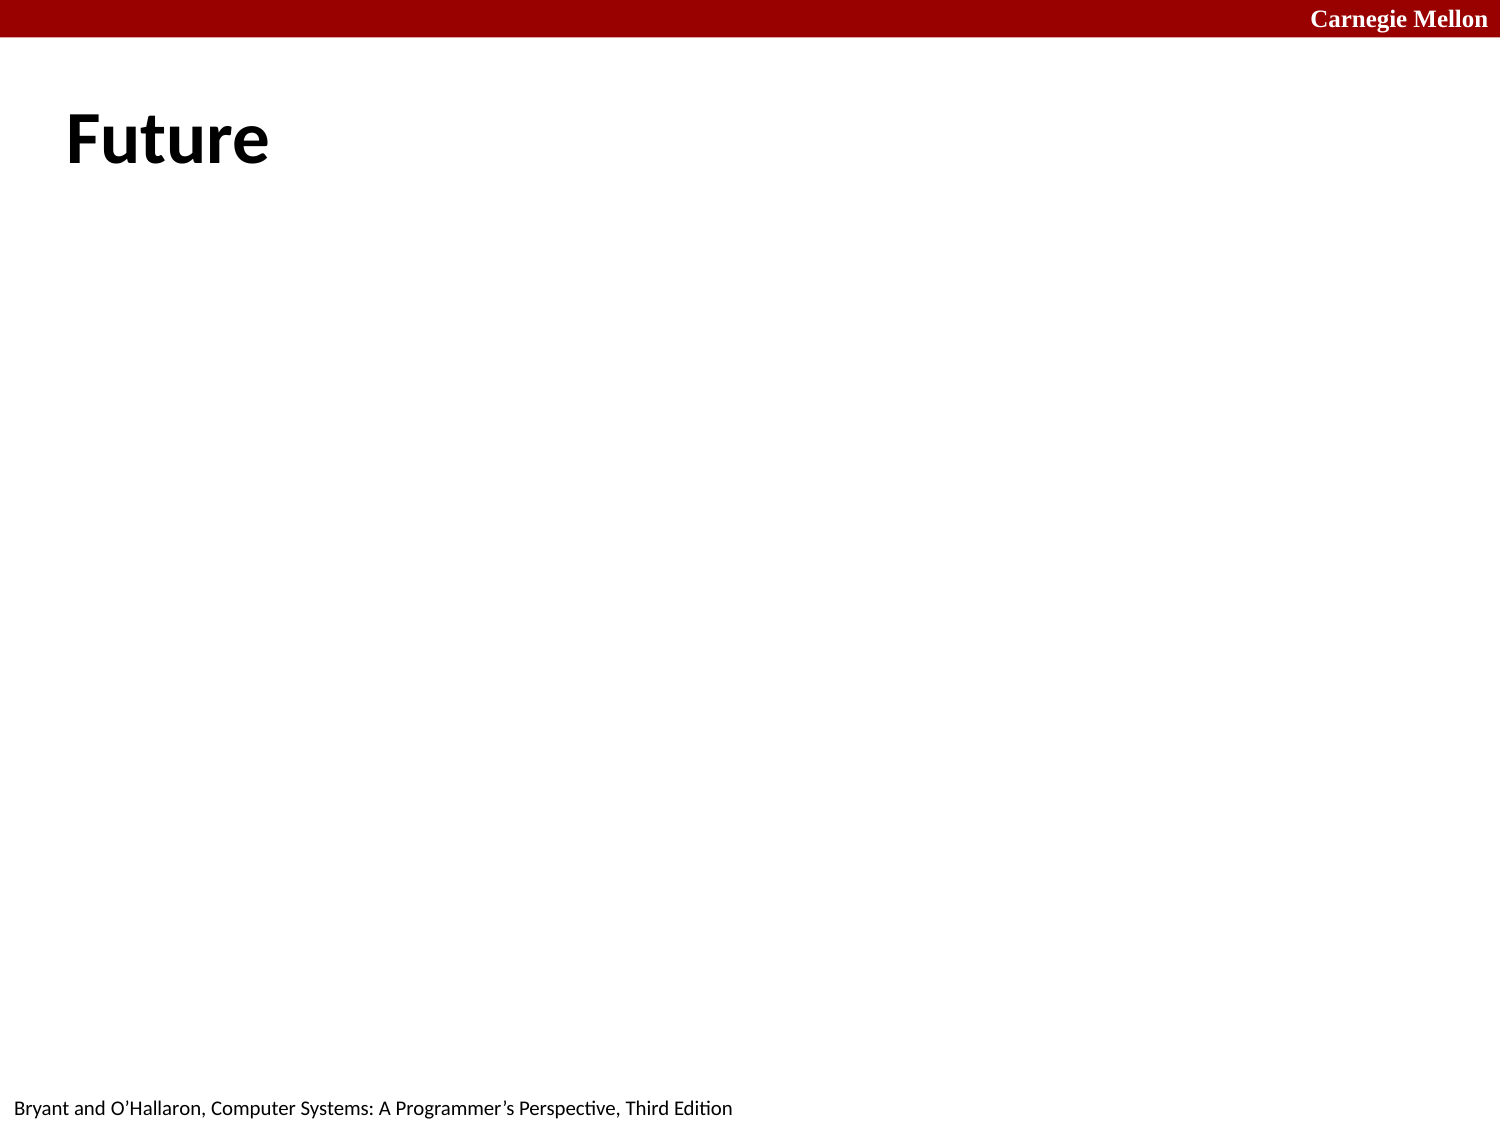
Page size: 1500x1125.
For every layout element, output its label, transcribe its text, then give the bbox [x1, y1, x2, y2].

title Future [58, 70, 1305, 197]
